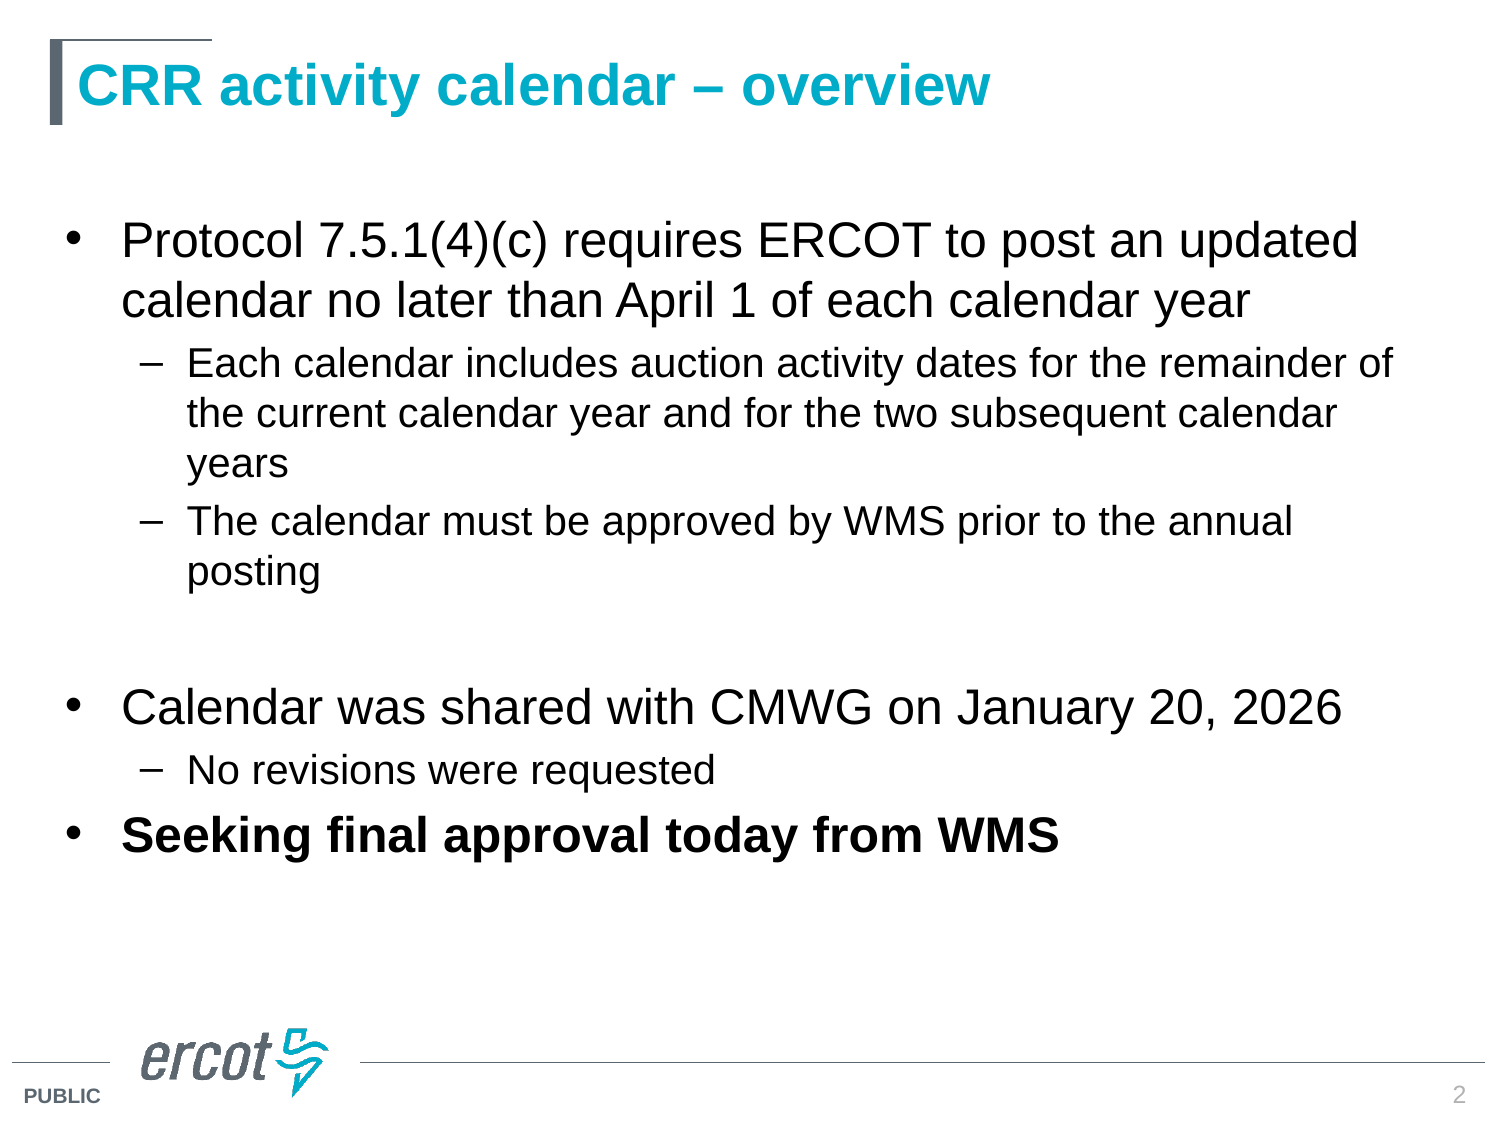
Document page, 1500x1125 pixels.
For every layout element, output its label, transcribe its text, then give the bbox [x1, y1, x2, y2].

title CRR activity calendar – overview [62, 39, 1450, 200]
list Protocol 7.5.1(4)(c) requires ERCOT to post an updated calendar no later than April 1 of each calendar year Each calendar includes auction activity dates for the remainder of the current calendar year and for the two subsequent calendar years The calendar must be approved by WMS prior to the annual posting Calendar was shared with CMWG on January 20, 2026 No revisions were requested Seeking final approval today from WMS [50, 200, 1450, 1013]
slide_number 2 [1437, 1076, 1475, 1112]
picture [137, 1024, 332, 1100]
